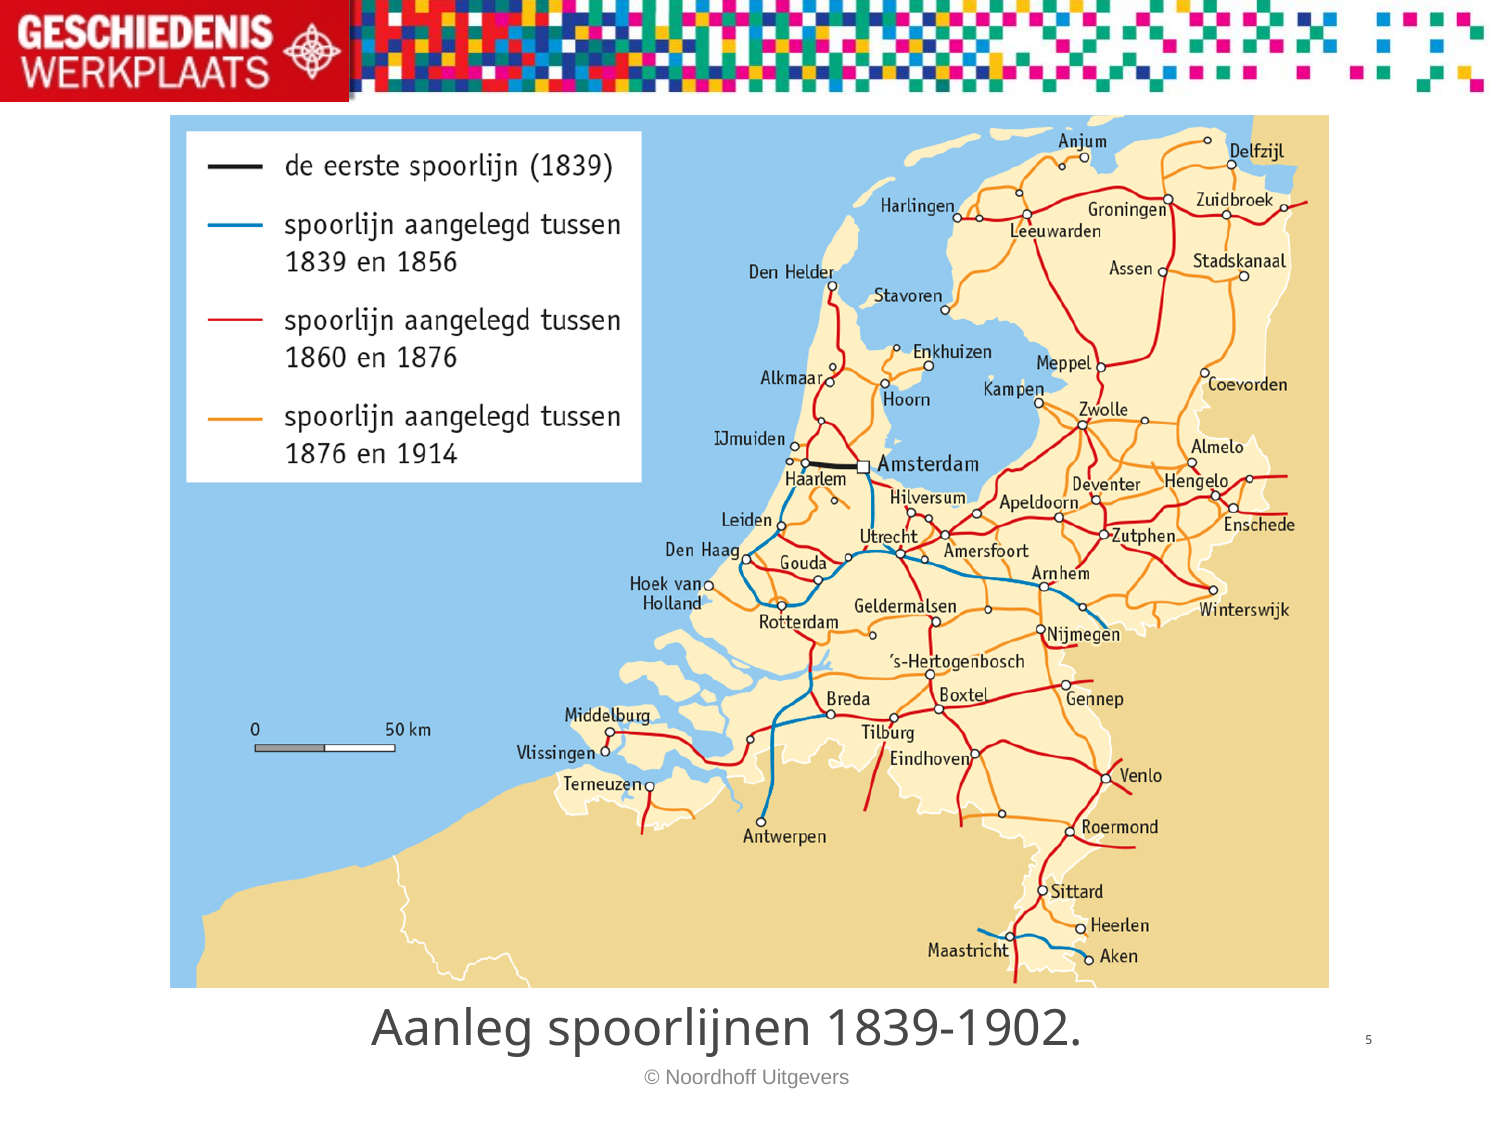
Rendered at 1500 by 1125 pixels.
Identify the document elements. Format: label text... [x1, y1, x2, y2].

text_box Aanleg spoorlijnen 1839-1902. [371, 997, 1176, 1071]
picture [0, 0, 1500, 1125]
slide_number 5 [1325, 1025, 1388, 1063]
text_box © Noordhoff Uitgevers [512, 1045, 988, 1106]
